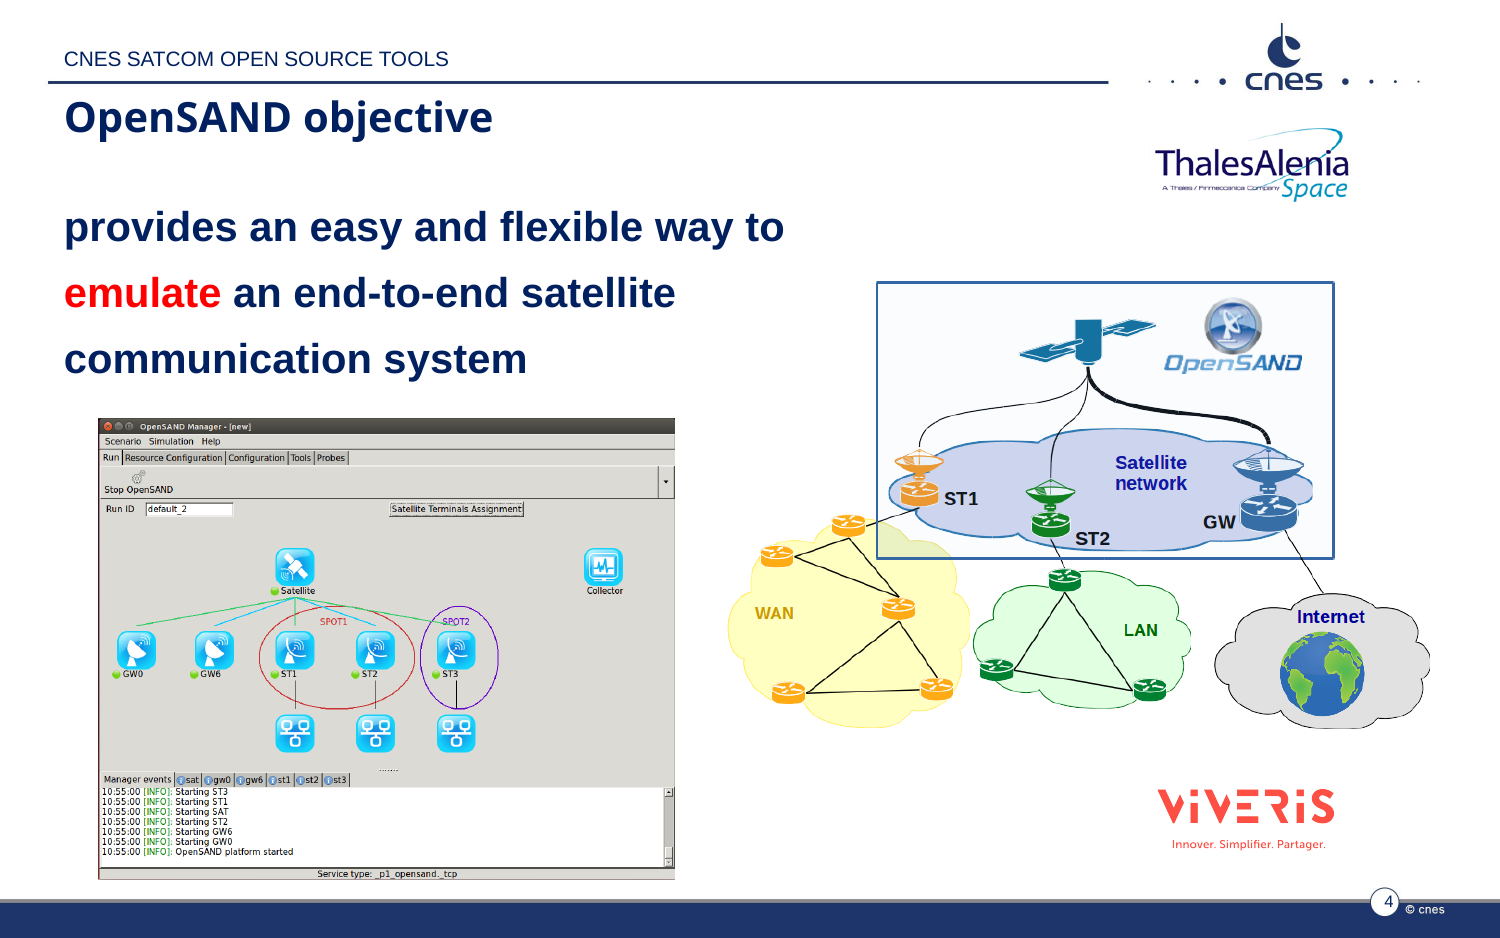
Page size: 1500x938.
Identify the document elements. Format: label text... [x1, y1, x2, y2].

picture [0, 0, 1500, 938]
text_box [98, 247, 1459, 900]
title OpenSAND objective [48, 89, 1341, 150]
subtitle CNES SATCOM OPEN SOURCE TOOLS [48, 41, 1225, 85]
list provides an easy and flexible way to emulate an end-to-end satellite communication system [48, 197, 1409, 850]
slide_number 4 [1071, 900, 1409, 926]
text_box [73, 222, 1434, 875]
